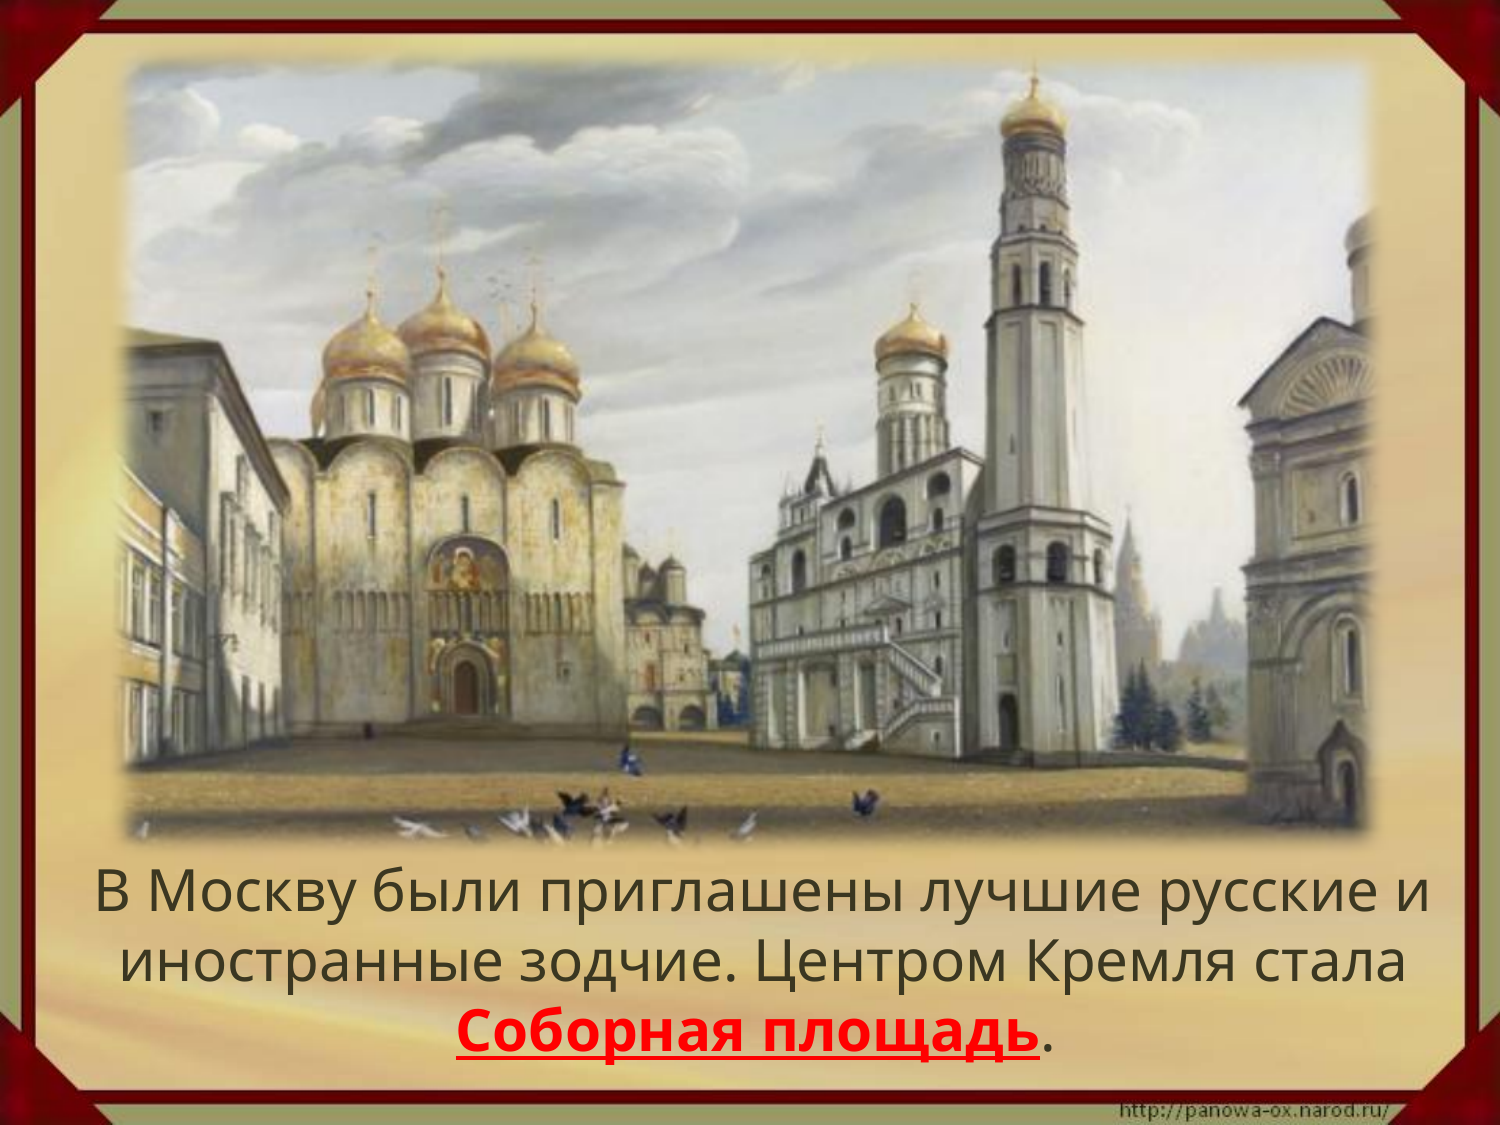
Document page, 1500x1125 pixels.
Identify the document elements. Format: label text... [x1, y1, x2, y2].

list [106, 42, 1389, 858]
list В Москву были приглашены лучшие русские и иностранные зодчие. Центром Кремля стала Соборная площадь. [0, 846, 1471, 1099]
picture [0, 0, 1500, 1125]
